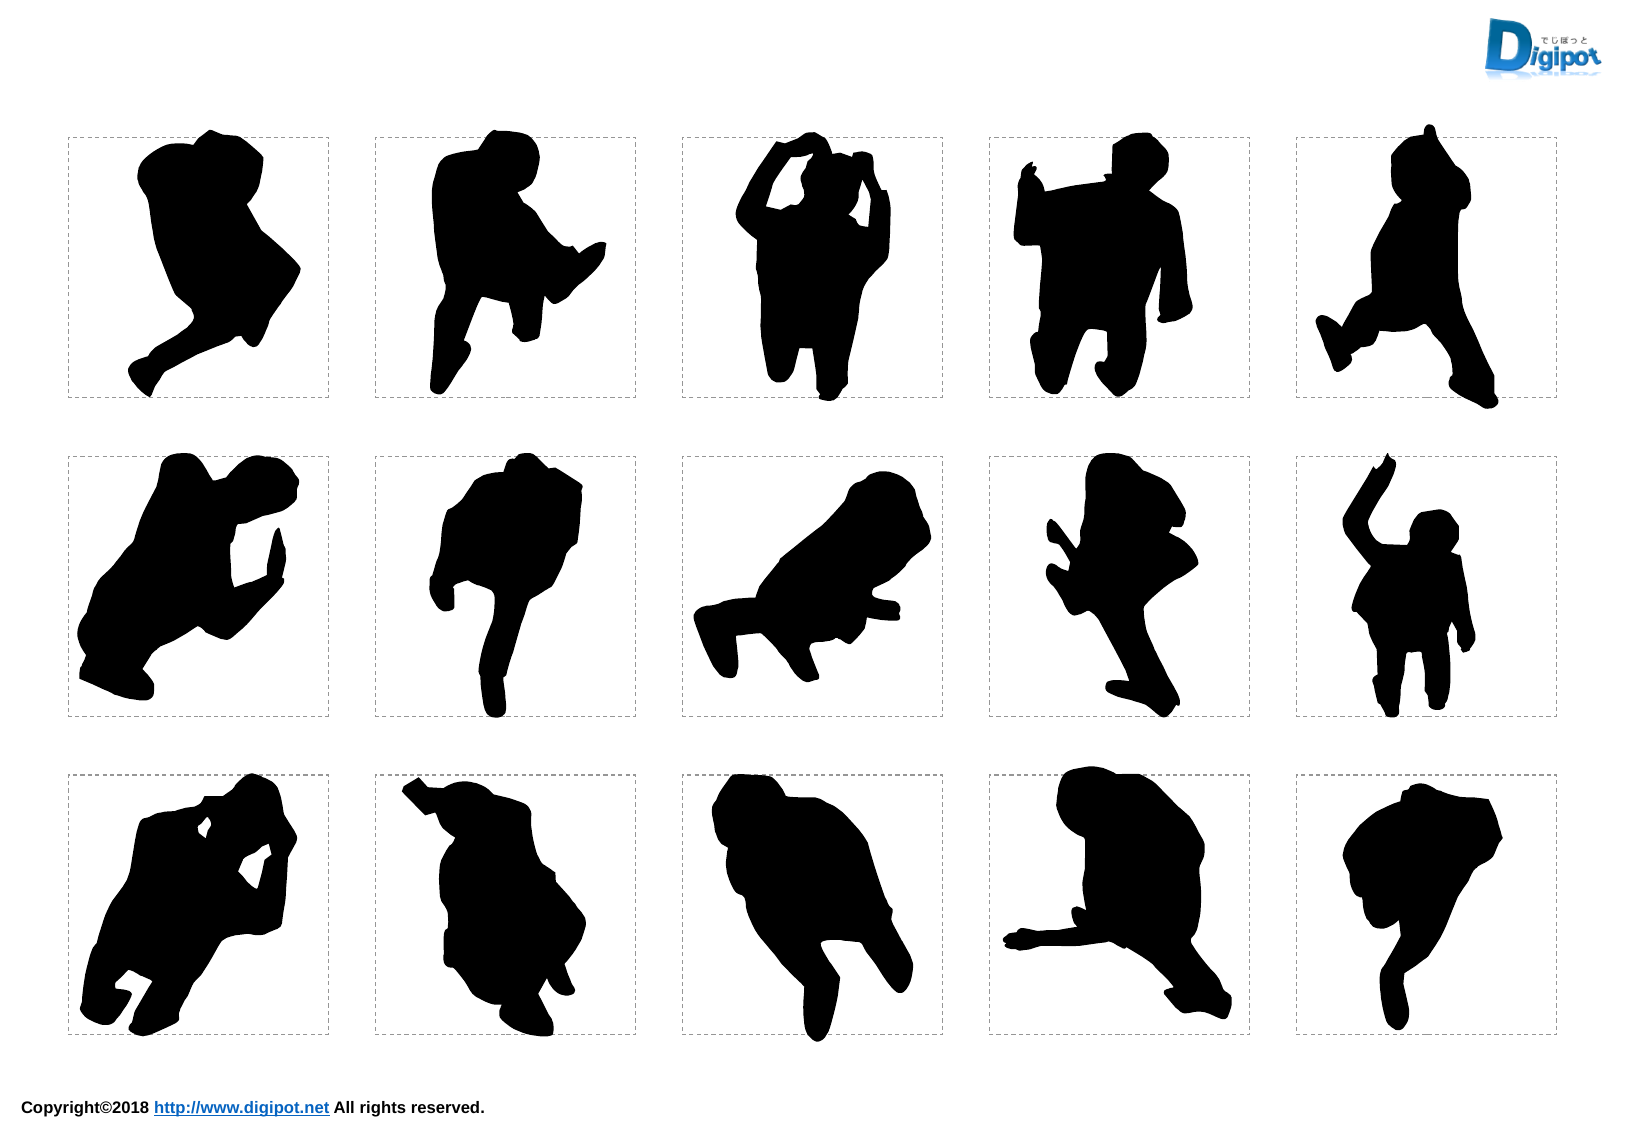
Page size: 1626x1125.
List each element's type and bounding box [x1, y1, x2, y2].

text_box [1045, 453, 1199, 718]
text_box [1342, 783, 1503, 1031]
text_box [693, 471, 932, 683]
text_box [735, 132, 891, 401]
text_box [1013, 132, 1193, 397]
text_box [711, 774, 914, 1042]
text_box [77, 453, 300, 701]
text_box [430, 129, 607, 395]
text_box [1342, 453, 1476, 718]
text_box [401, 777, 586, 1037]
text_box [429, 453, 583, 718]
text_box [128, 129, 301, 397]
text_box [1002, 766, 1232, 1020]
picture [1485, 18, 1602, 82]
text_box [1315, 124, 1499, 409]
text_box [79, 773, 298, 1037]
